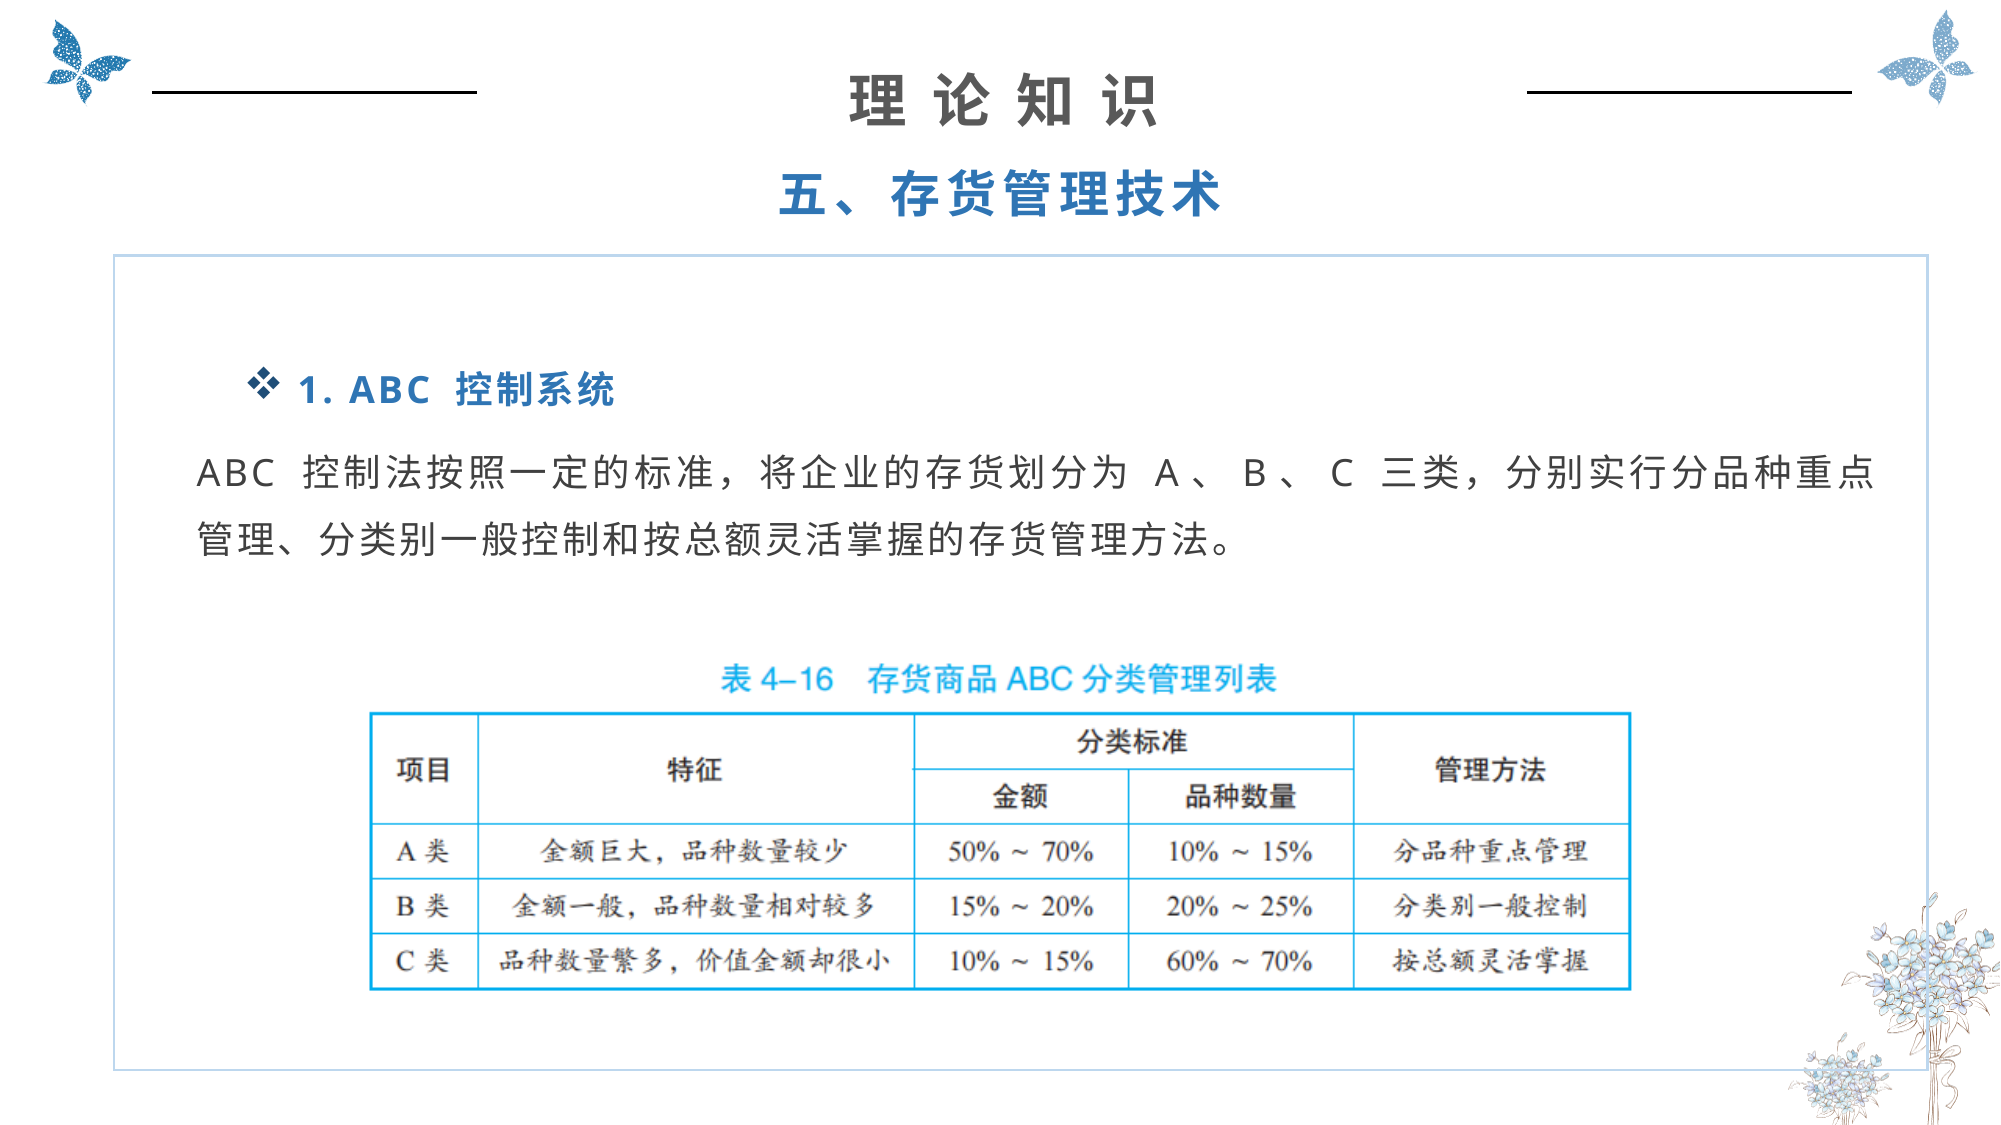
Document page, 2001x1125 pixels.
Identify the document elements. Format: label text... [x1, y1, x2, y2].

text_box [113, 254, 1928, 1071]
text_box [151, 55, 1852, 142]
picture [1788, 892, 2000, 1125]
text_box 五、存货管理技术 [763, 155, 1237, 230]
picture [326, 645, 1641, 1005]
